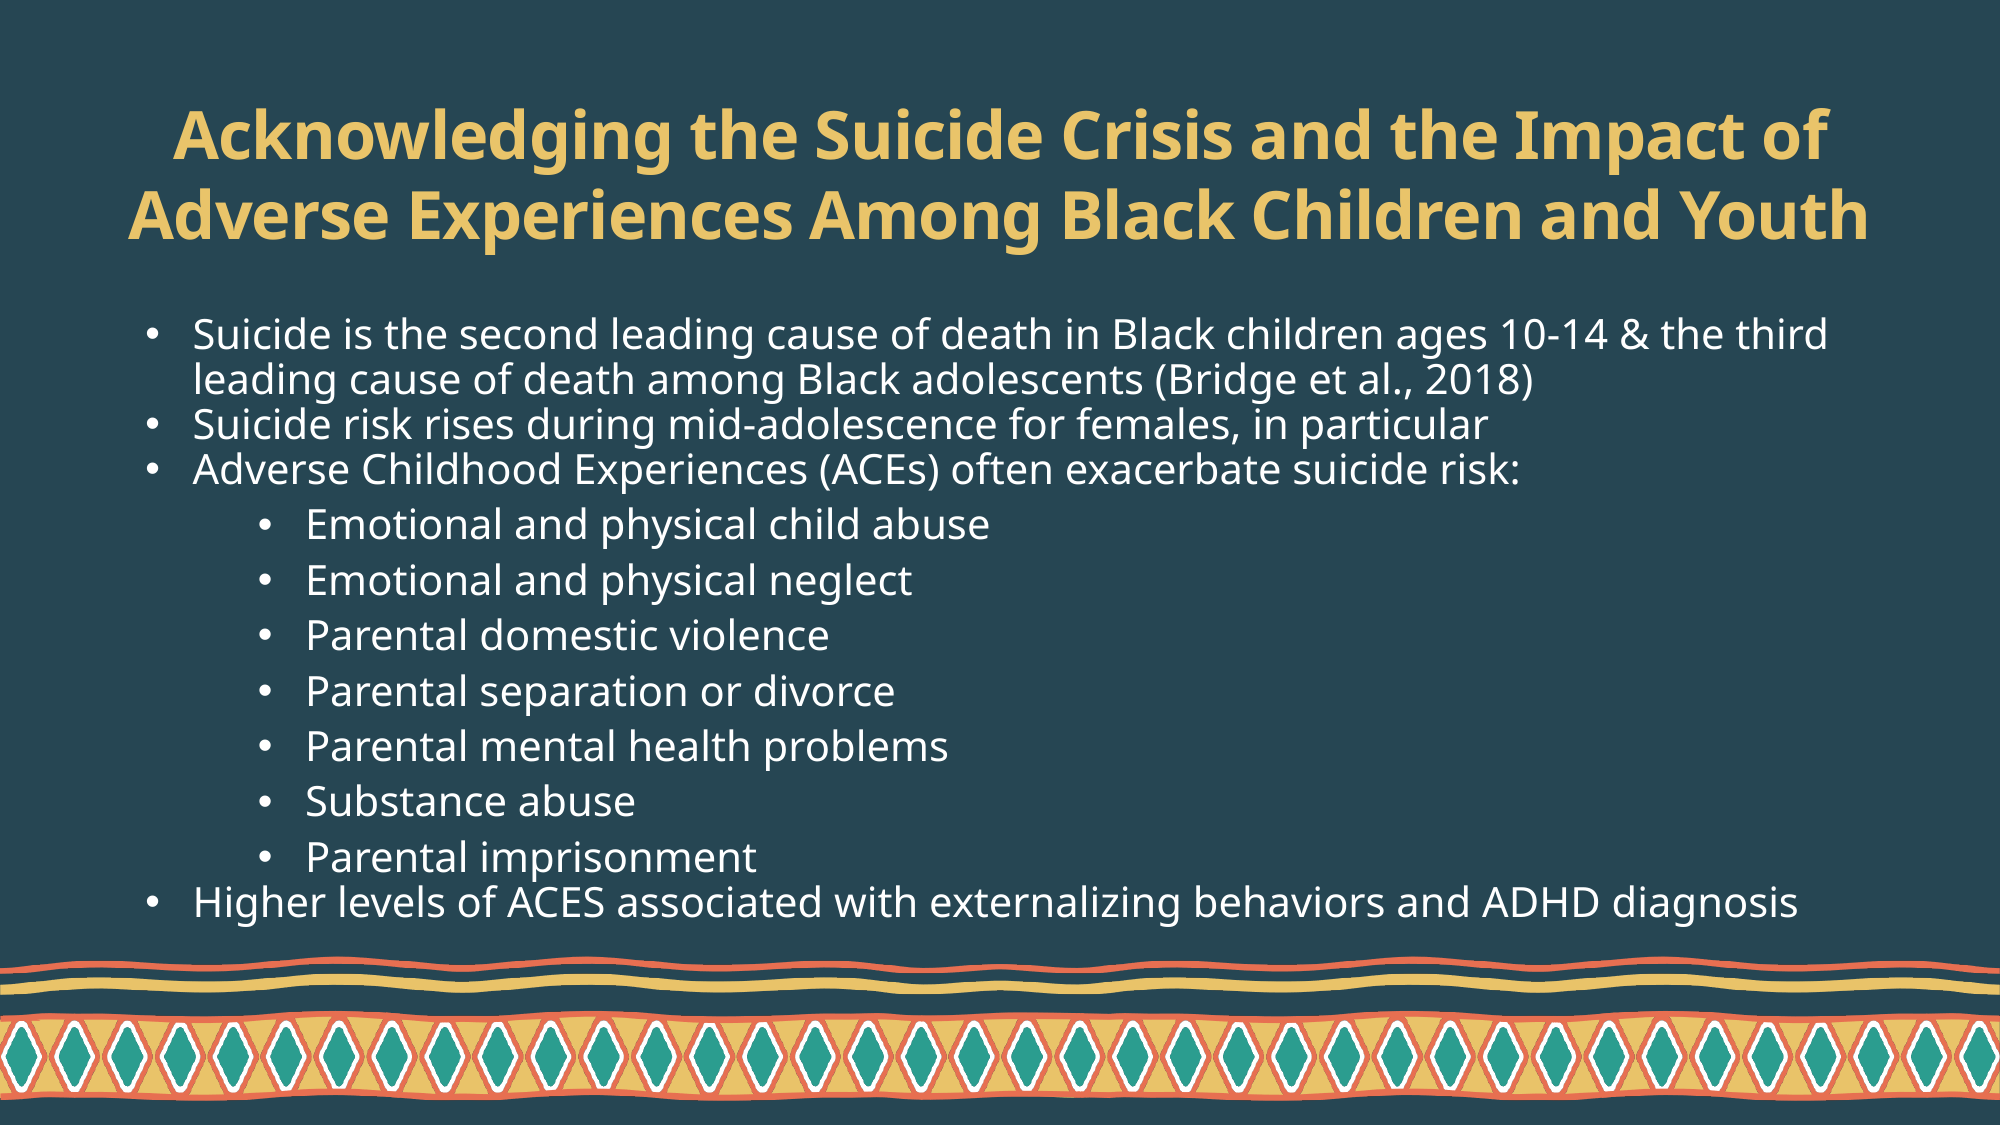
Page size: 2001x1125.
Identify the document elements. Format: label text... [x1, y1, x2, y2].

list Suicide is the second leading cause of death in Black children ages 10-14 & the third leading cause of death among Black adolescents (Bridge et al., 2018) Suicide risk rises during mid-adolescence for females, in particular Adverse Childhood Experiences (ACEs) often exacerbate suicide risk: Emotional and physical child abuse Emotional and physical neglect Parental domestic violence Parental separation or divorce Parental mental health problems Substance abuse Parental imprisonment Higher levels of ACES associated with externalizing behaviors and ADHD diagnosis [145, 313, 1891, 931]
picture [0, 956, 2000, 1101]
title Acknowledging the Suicide Crisis and the Impact of Adverse Experiences Among Black Children and Youth [97, 147, 1903, 253]
